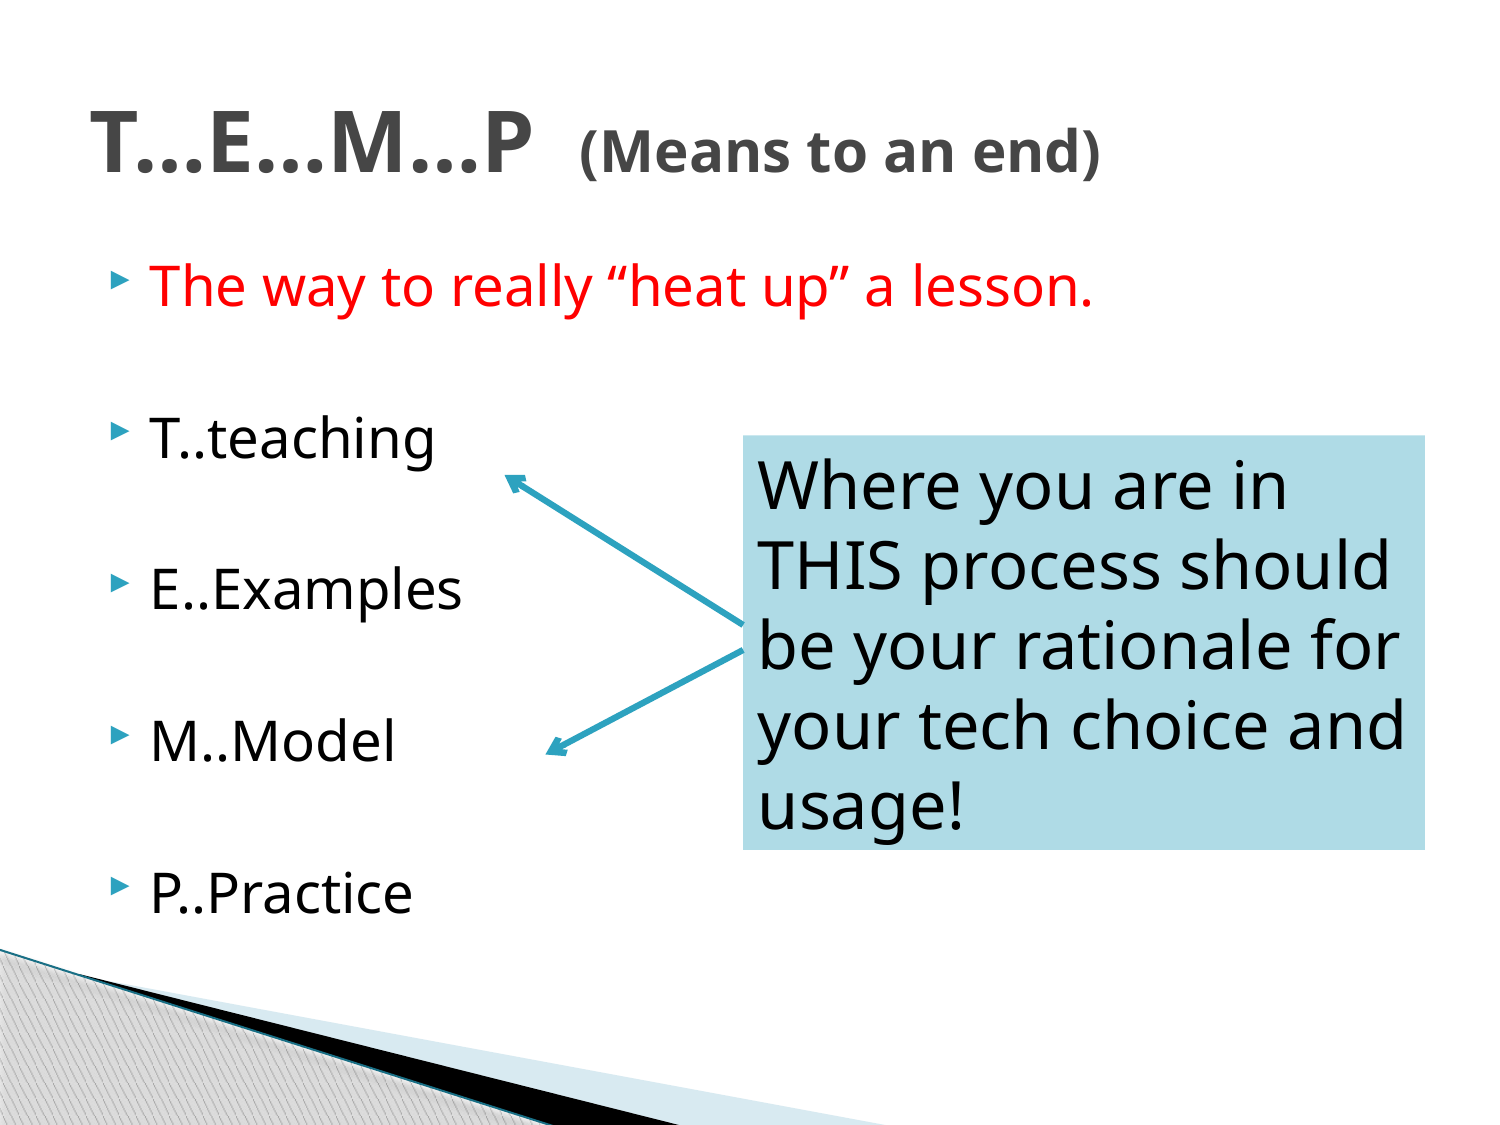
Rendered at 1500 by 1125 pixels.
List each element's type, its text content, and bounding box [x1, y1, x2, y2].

list The way to really “heat up” a lesson. T..teaching E..Examples M..Model P..Practice [75, 243, 1425, 986]
title T…E…M…P (Means to an end) [75, 45, 1425, 233]
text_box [504, 474, 744, 626]
text_box Where you are in THIS process should be your rationale for your tech choice and usage! [743, 435, 1425, 850]
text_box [545, 649, 744, 755]
